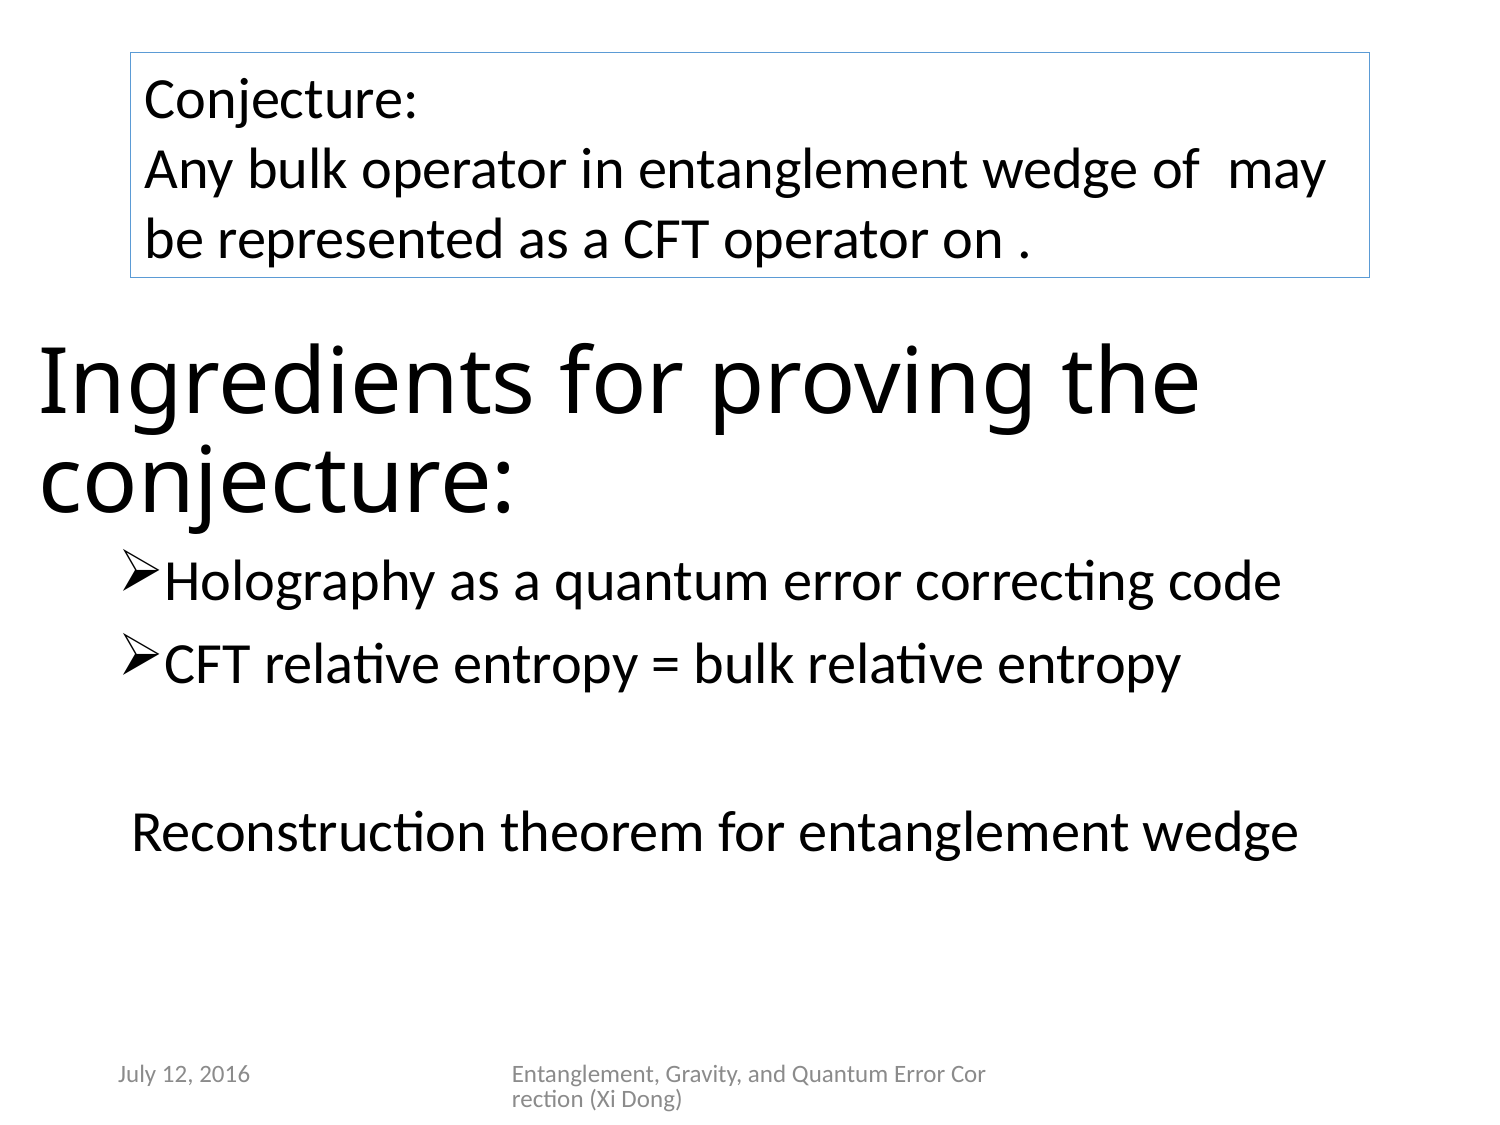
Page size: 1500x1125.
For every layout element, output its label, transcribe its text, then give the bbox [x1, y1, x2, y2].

footer Entanglement, Gravity, and Quantum Error Correction (Xi Dong) [496, 1042, 1004, 1103]
title Ingredients for proving the conjecture: [23, 324, 1486, 543]
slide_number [103, 1042, 441, 1103]
